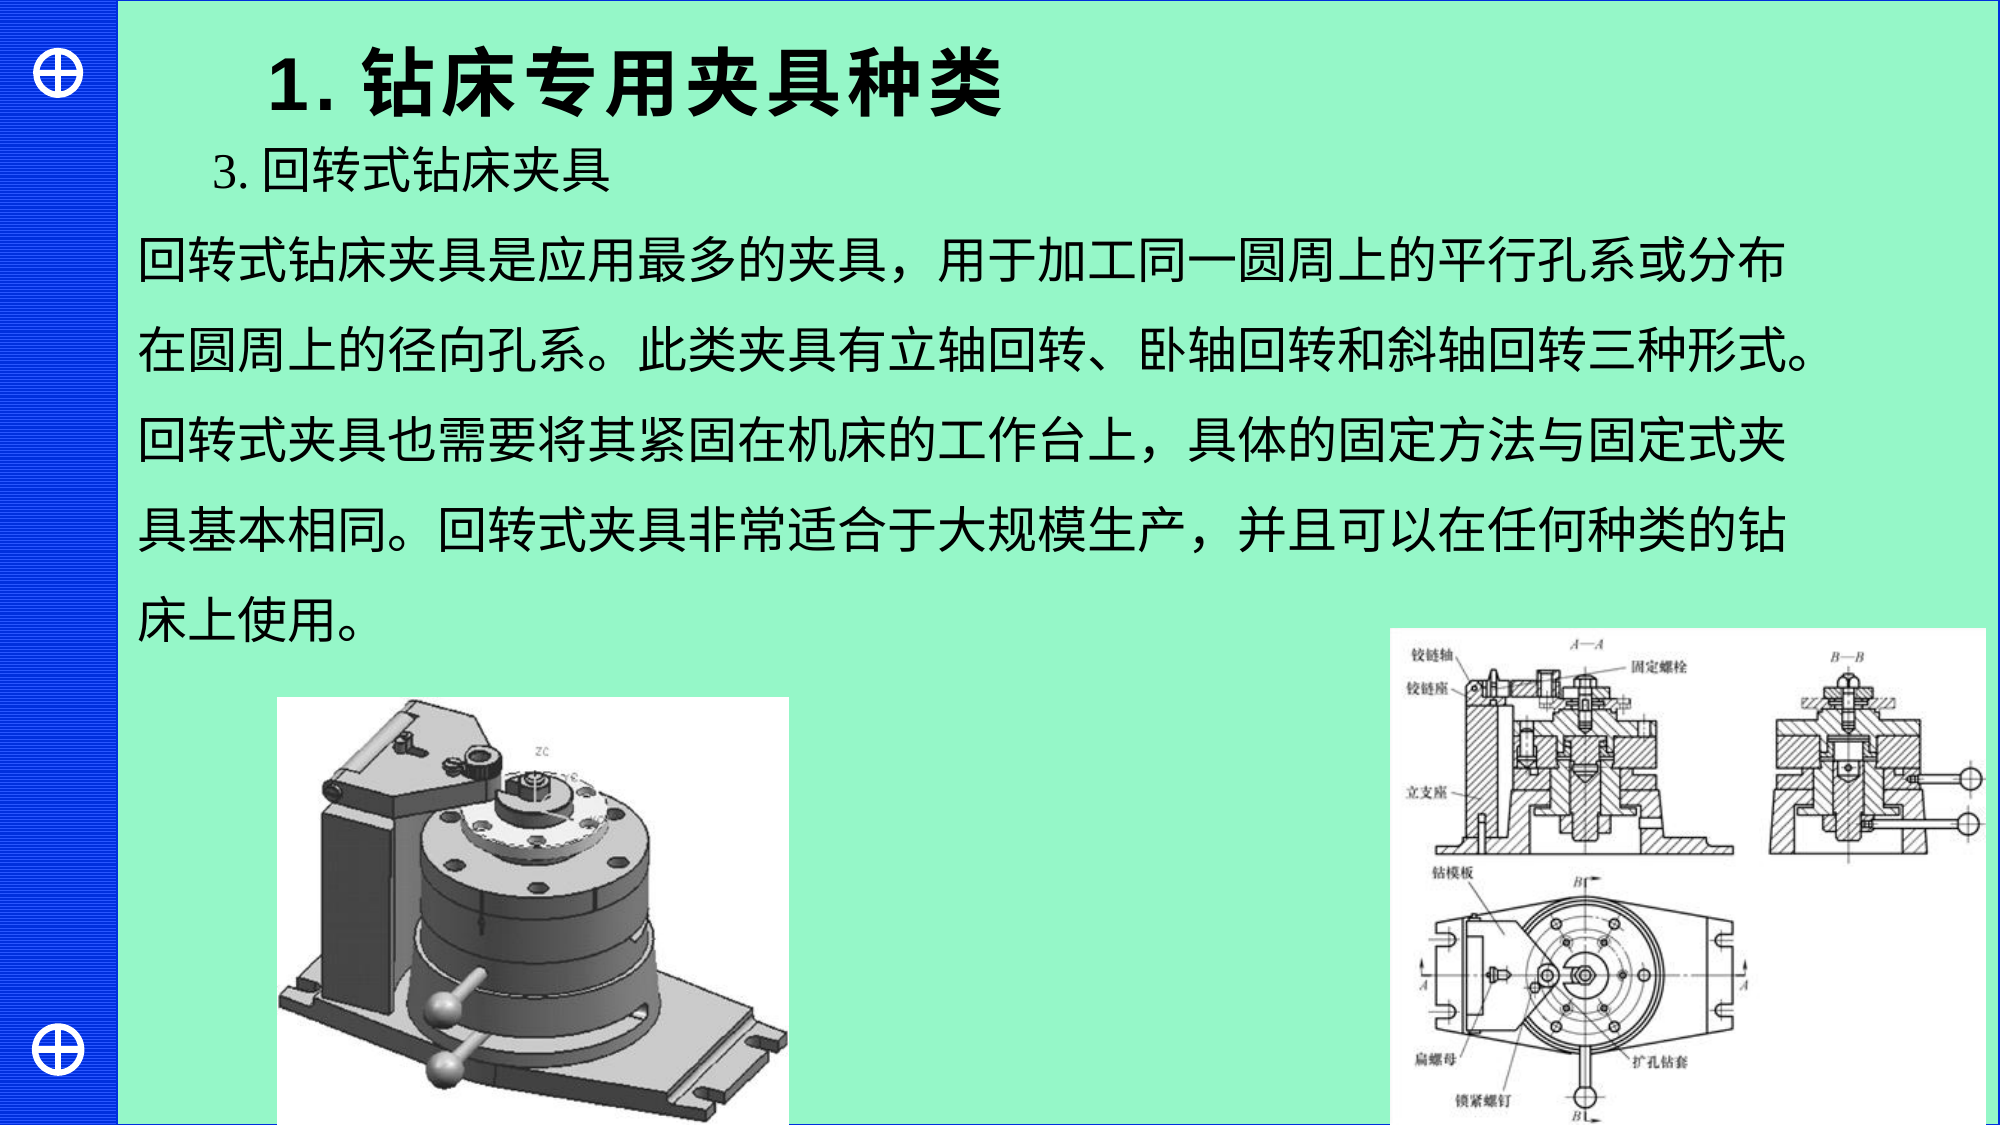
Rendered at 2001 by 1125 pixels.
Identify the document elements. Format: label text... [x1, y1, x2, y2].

text_box 3.回转式钻床夹具 回转式钻床夹具是应用最多的夹具，用于加工同一圆周上的平行孔系或分布在圆周上的径向孔系。此类夹具有立轴回转、卧轴回转和斜轴回转三种形式。回转式夹具也需要将其紧固在机床的工作台上，具体的固定方法与固定式夹具基本相同。回转式夹具非常适合于大规模生产，并且可以在任何种类的钻床上使用。 [122, 101, 1830, 656]
text_box 1.钻床专用夹具种类 [145, 12, 1433, 101]
picture [277, 697, 789, 1125]
picture [1390, 628, 1986, 1125]
